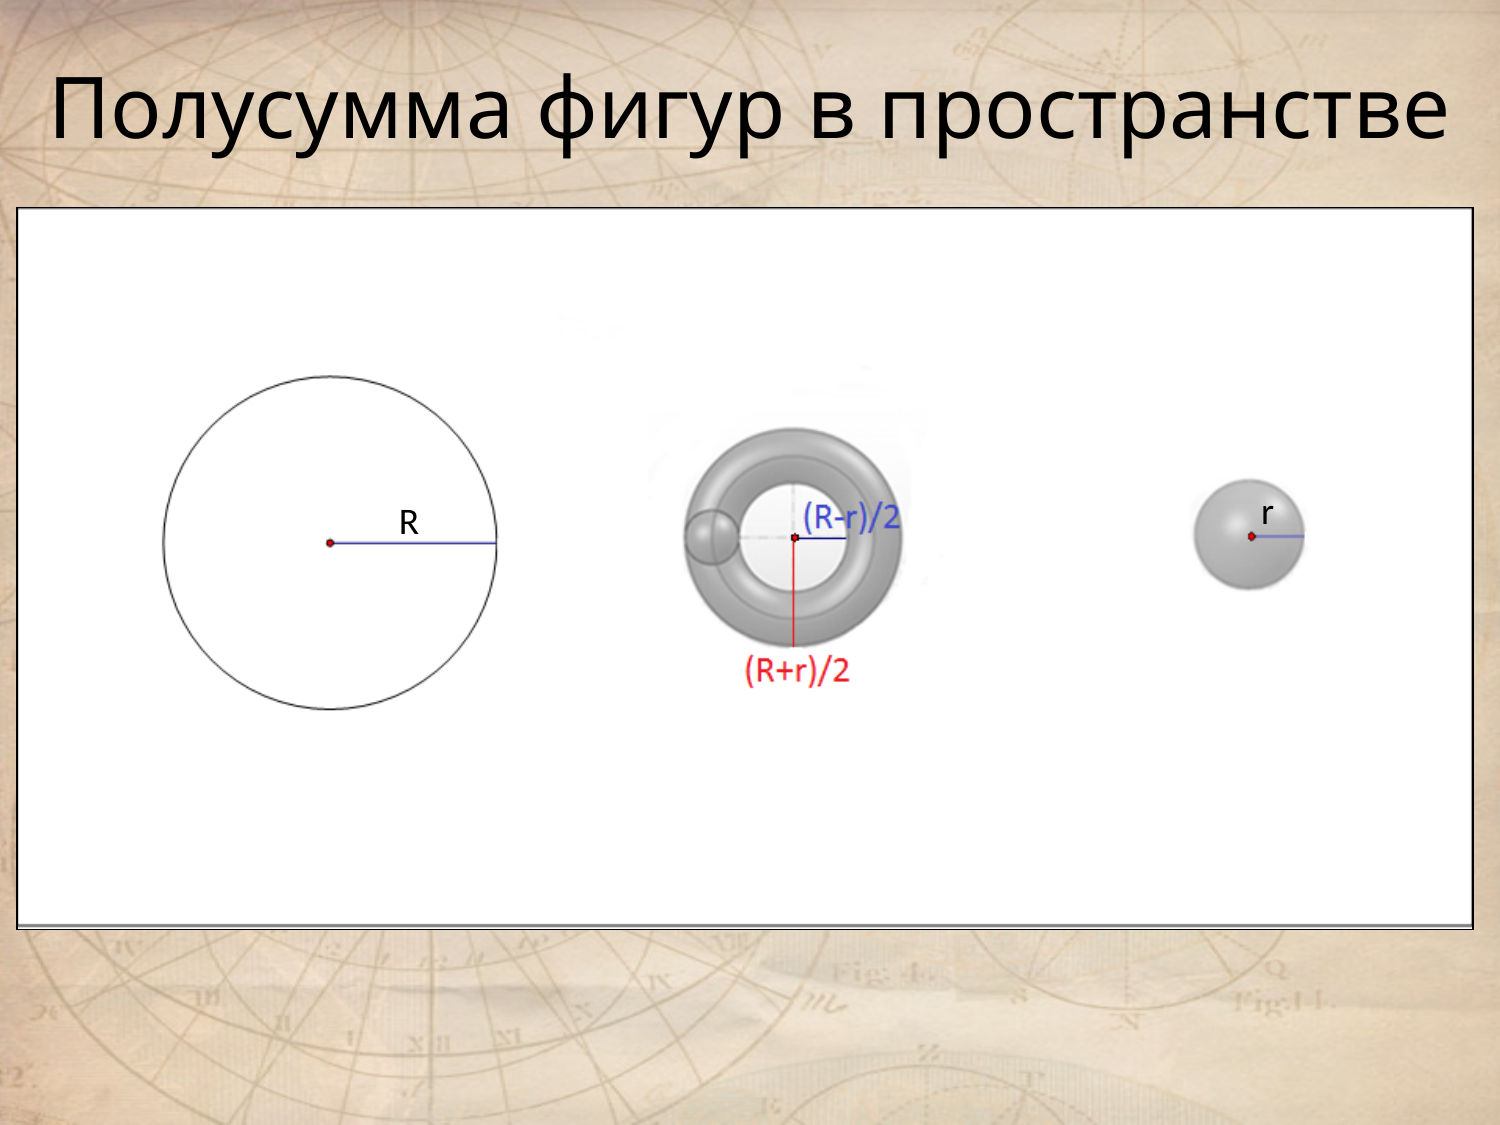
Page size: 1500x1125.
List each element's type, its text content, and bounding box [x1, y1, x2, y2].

picture [17, 208, 1473, 929]
title Полусумма фигур в пространстве [0, 0, 1500, 209]
